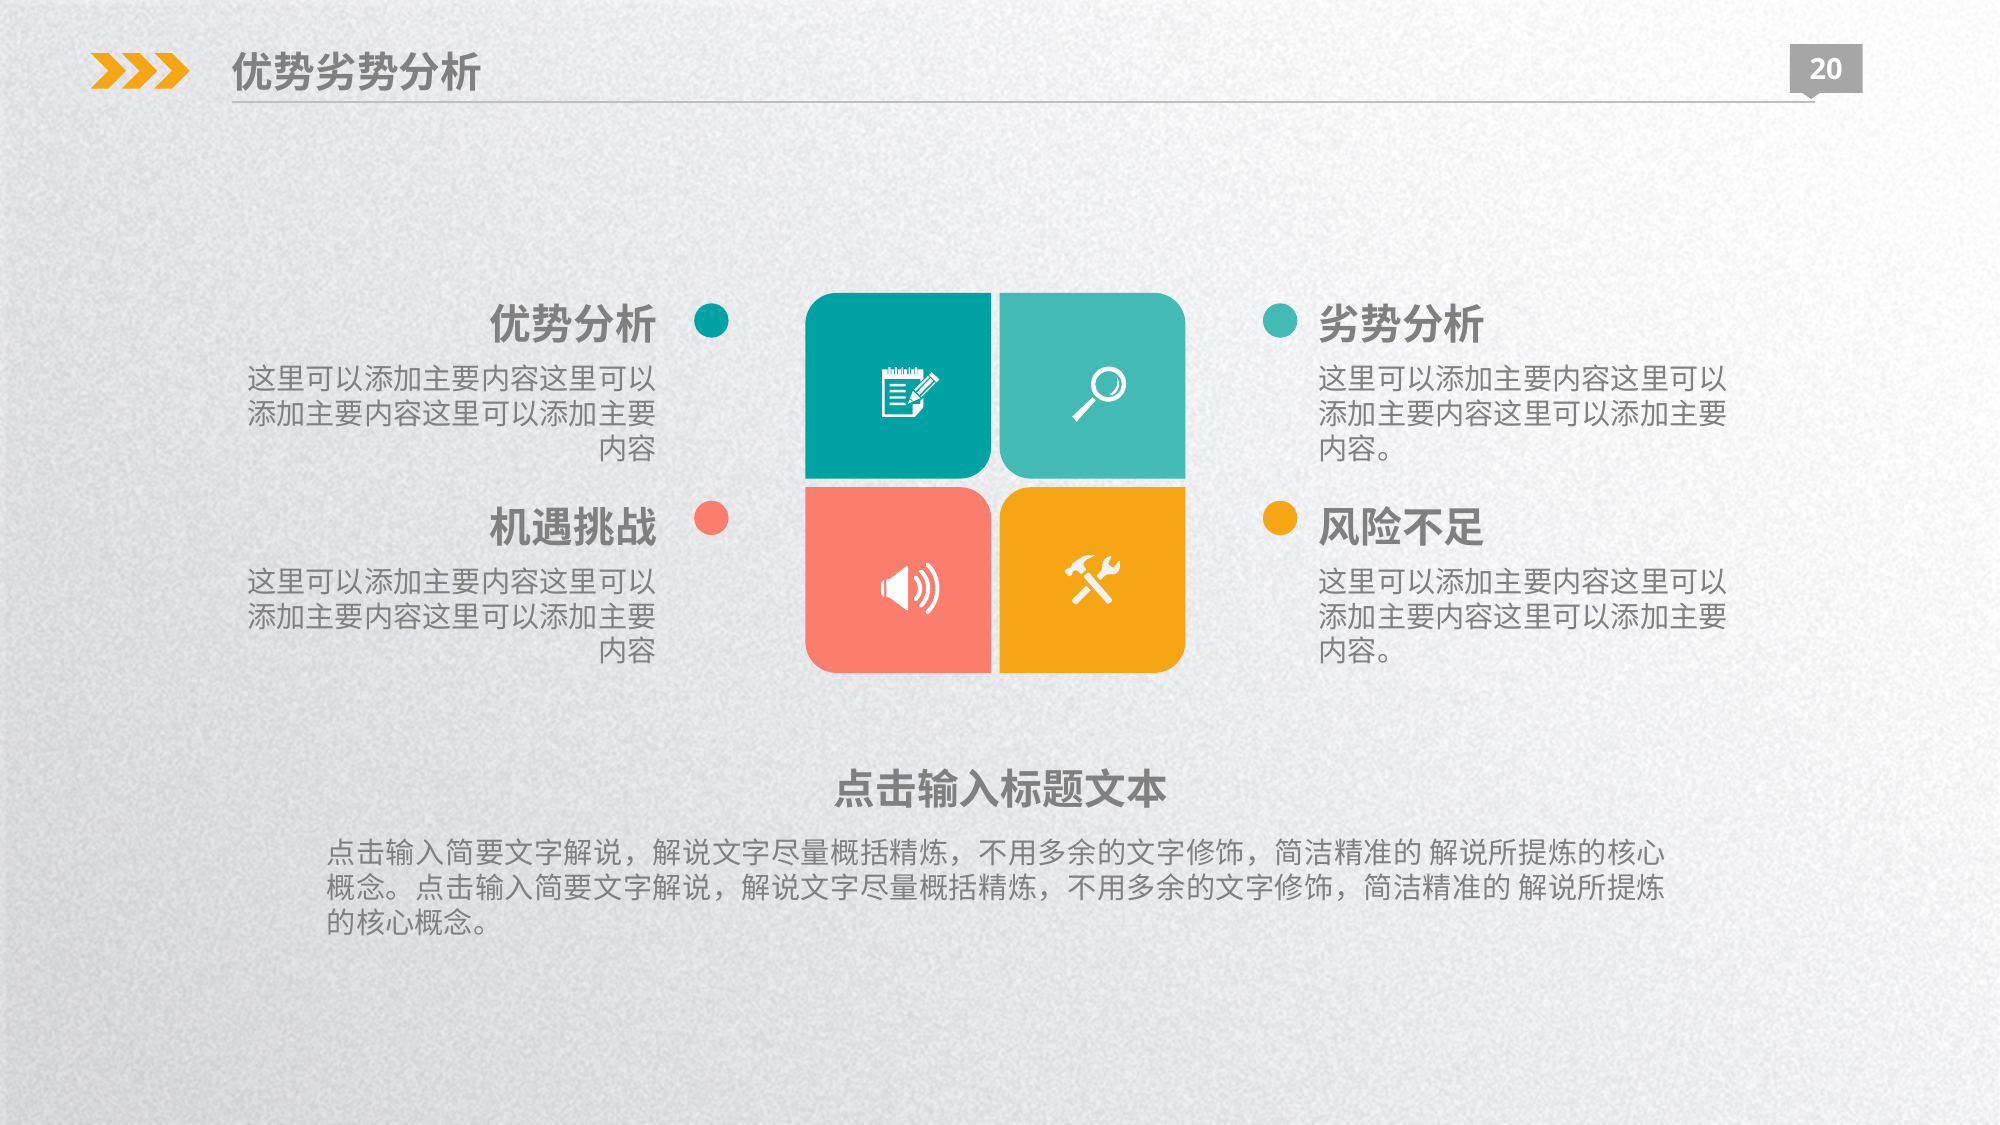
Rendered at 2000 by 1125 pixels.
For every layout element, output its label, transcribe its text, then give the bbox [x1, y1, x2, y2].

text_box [880, 364, 1129, 615]
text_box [805, 292, 1186, 674]
text_box [1787, 42, 1865, 101]
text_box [90, 52, 191, 89]
text_box 劣势分析 这里可以添加主要内容这里可以添加主要内容这里可以添加主要内容。 [1303, 290, 1767, 492]
text_box 点击输入简要文字解说，解说文字尽量概括精炼，不用多余的文字修饰，简洁精准的 解说所提炼的核心概念。点击输入简要文字解说，解说文字尽量概括精炼，不用多余的文字修饰，简洁精准的 解说所提炼的核心概念。 [326, 834, 1668, 940]
text_box 20 [1789, 44, 1863, 92]
text_box 优势劣势分析 [220, 39, 599, 102]
text_box 风险不足 这里可以添加主要内容这里可以添加主要内容这里可以添加主要内容。 [1303, 492, 1767, 700]
text_box [692, 498, 731, 538]
text_box [692, 301, 731, 340]
text_box [1260, 301, 1300, 340]
text_box 机遇挑战 这里可以添加主要内容这里可以添加主要内容这里可以添加主要内容 [208, 492, 672, 700]
text_box [1260, 498, 1300, 538]
picture [0, 0, 2000, 1125]
text_box 优势分析 这里可以添加主要内容这里可以添加主要内容这里可以添加主要内容 [208, 290, 672, 492]
text_box 点击输入标题文本 [833, 763, 1172, 814]
